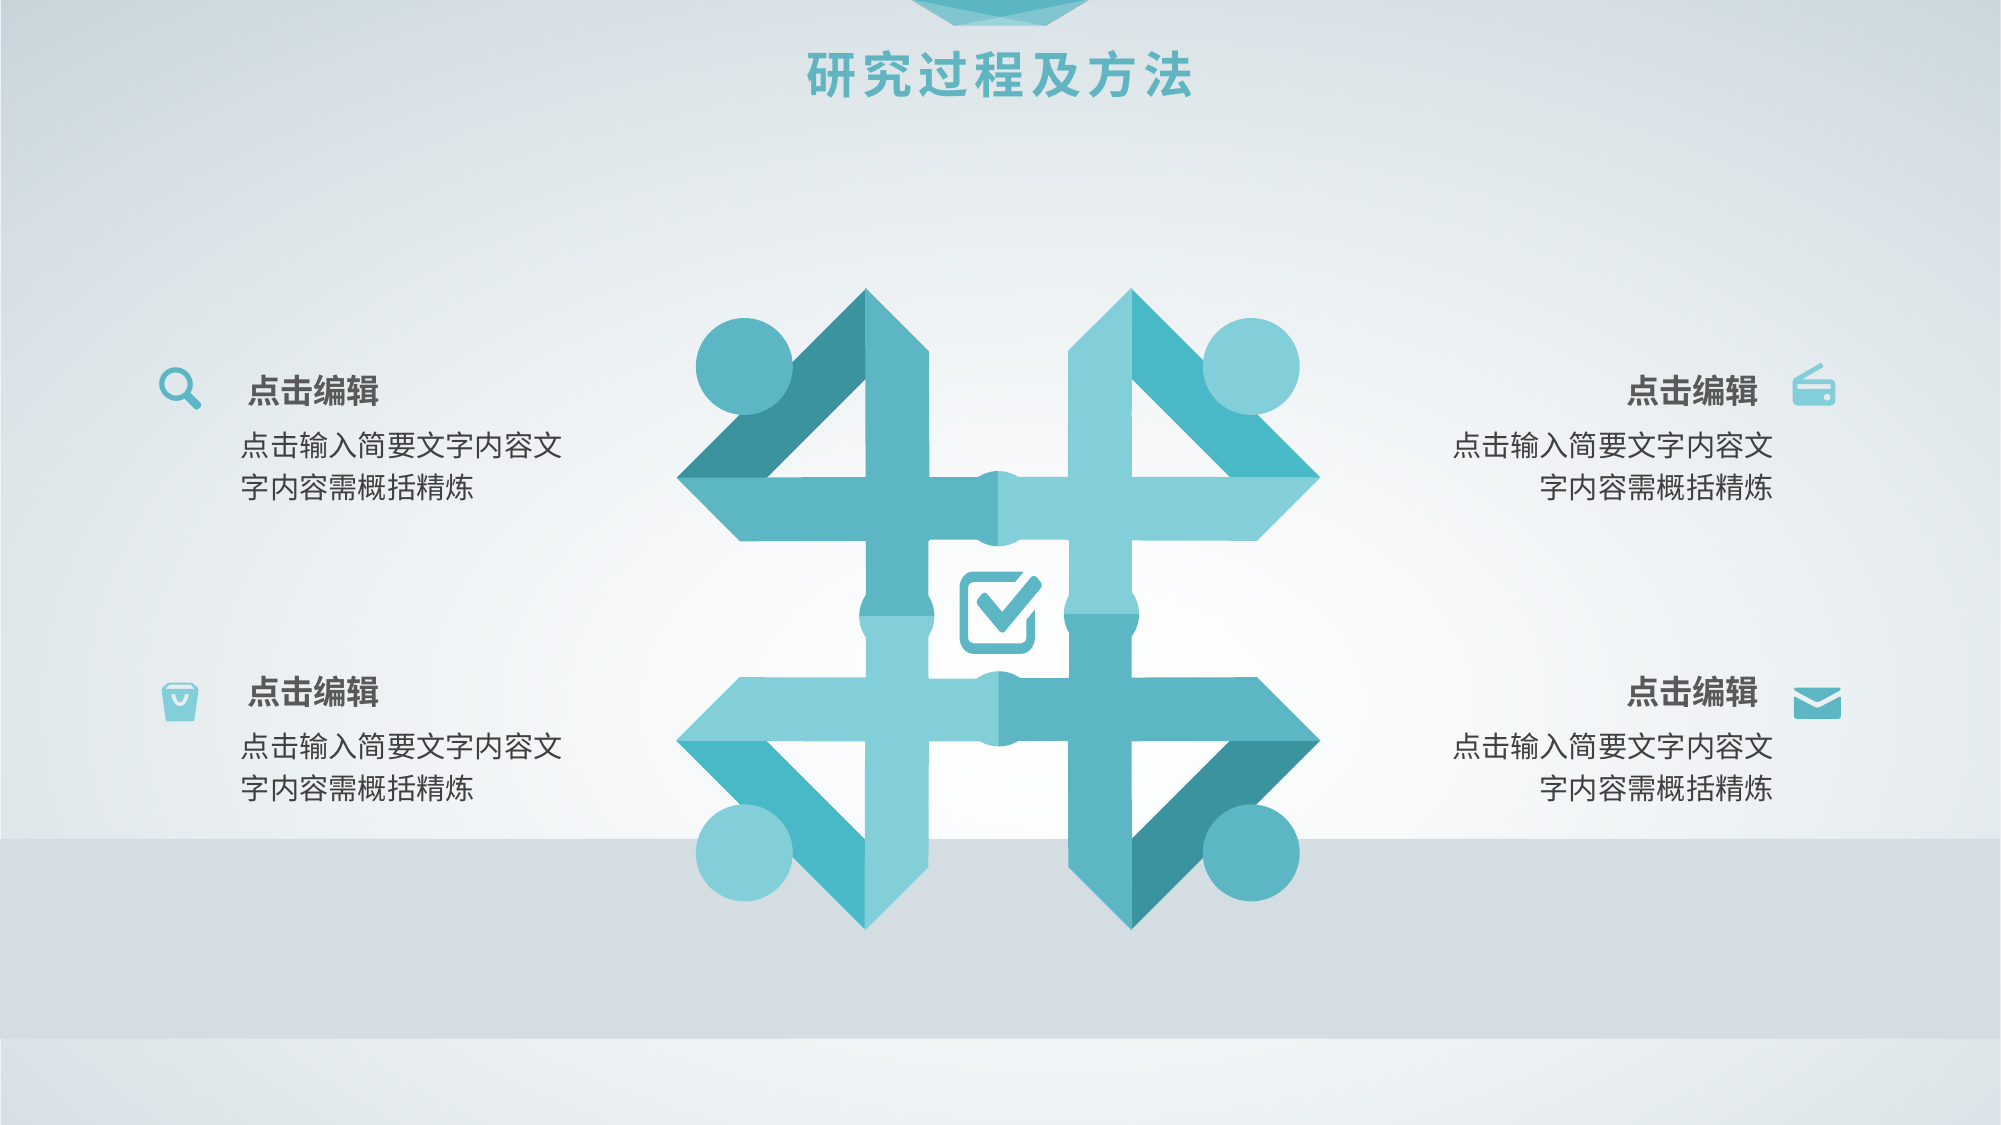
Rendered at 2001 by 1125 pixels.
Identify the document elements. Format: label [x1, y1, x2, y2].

picture [0, 0, 2000, 1125]
text_box [660, 273, 1337, 945]
